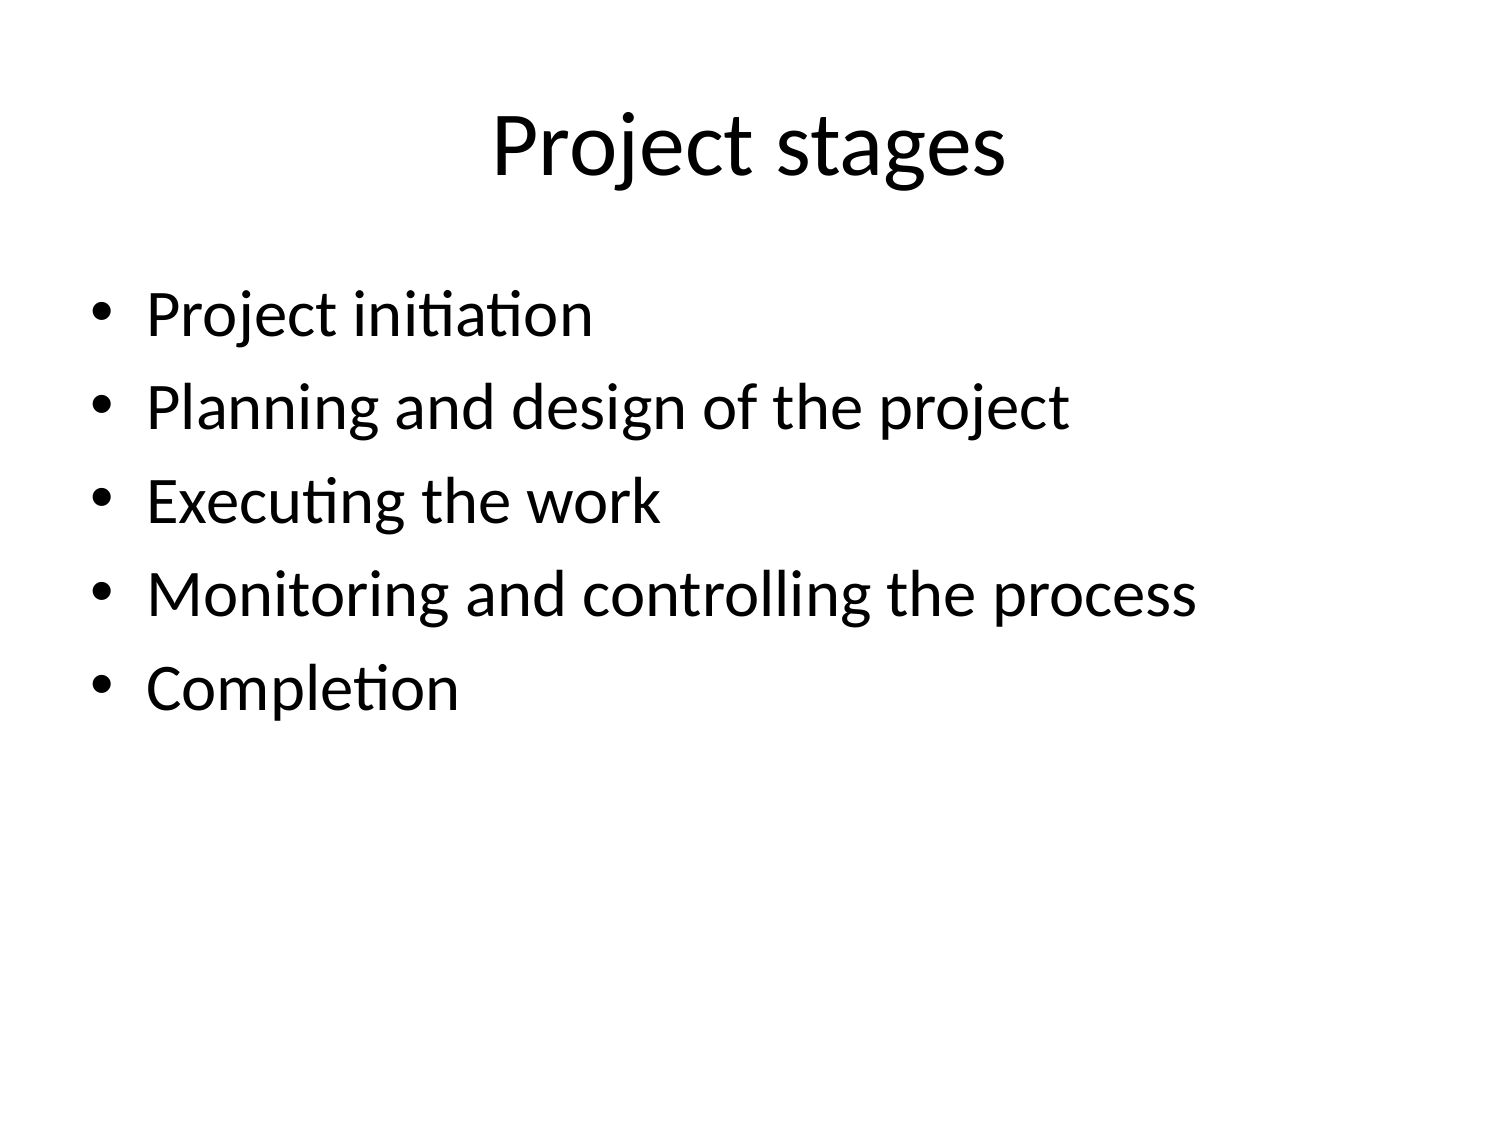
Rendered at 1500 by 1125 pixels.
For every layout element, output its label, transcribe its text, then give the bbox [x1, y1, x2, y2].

title Project stages [75, 45, 1425, 233]
list Project initiation Planning and design of the project Executing the work Monitoring and controlling the process Completion [75, 262, 1425, 1005]
